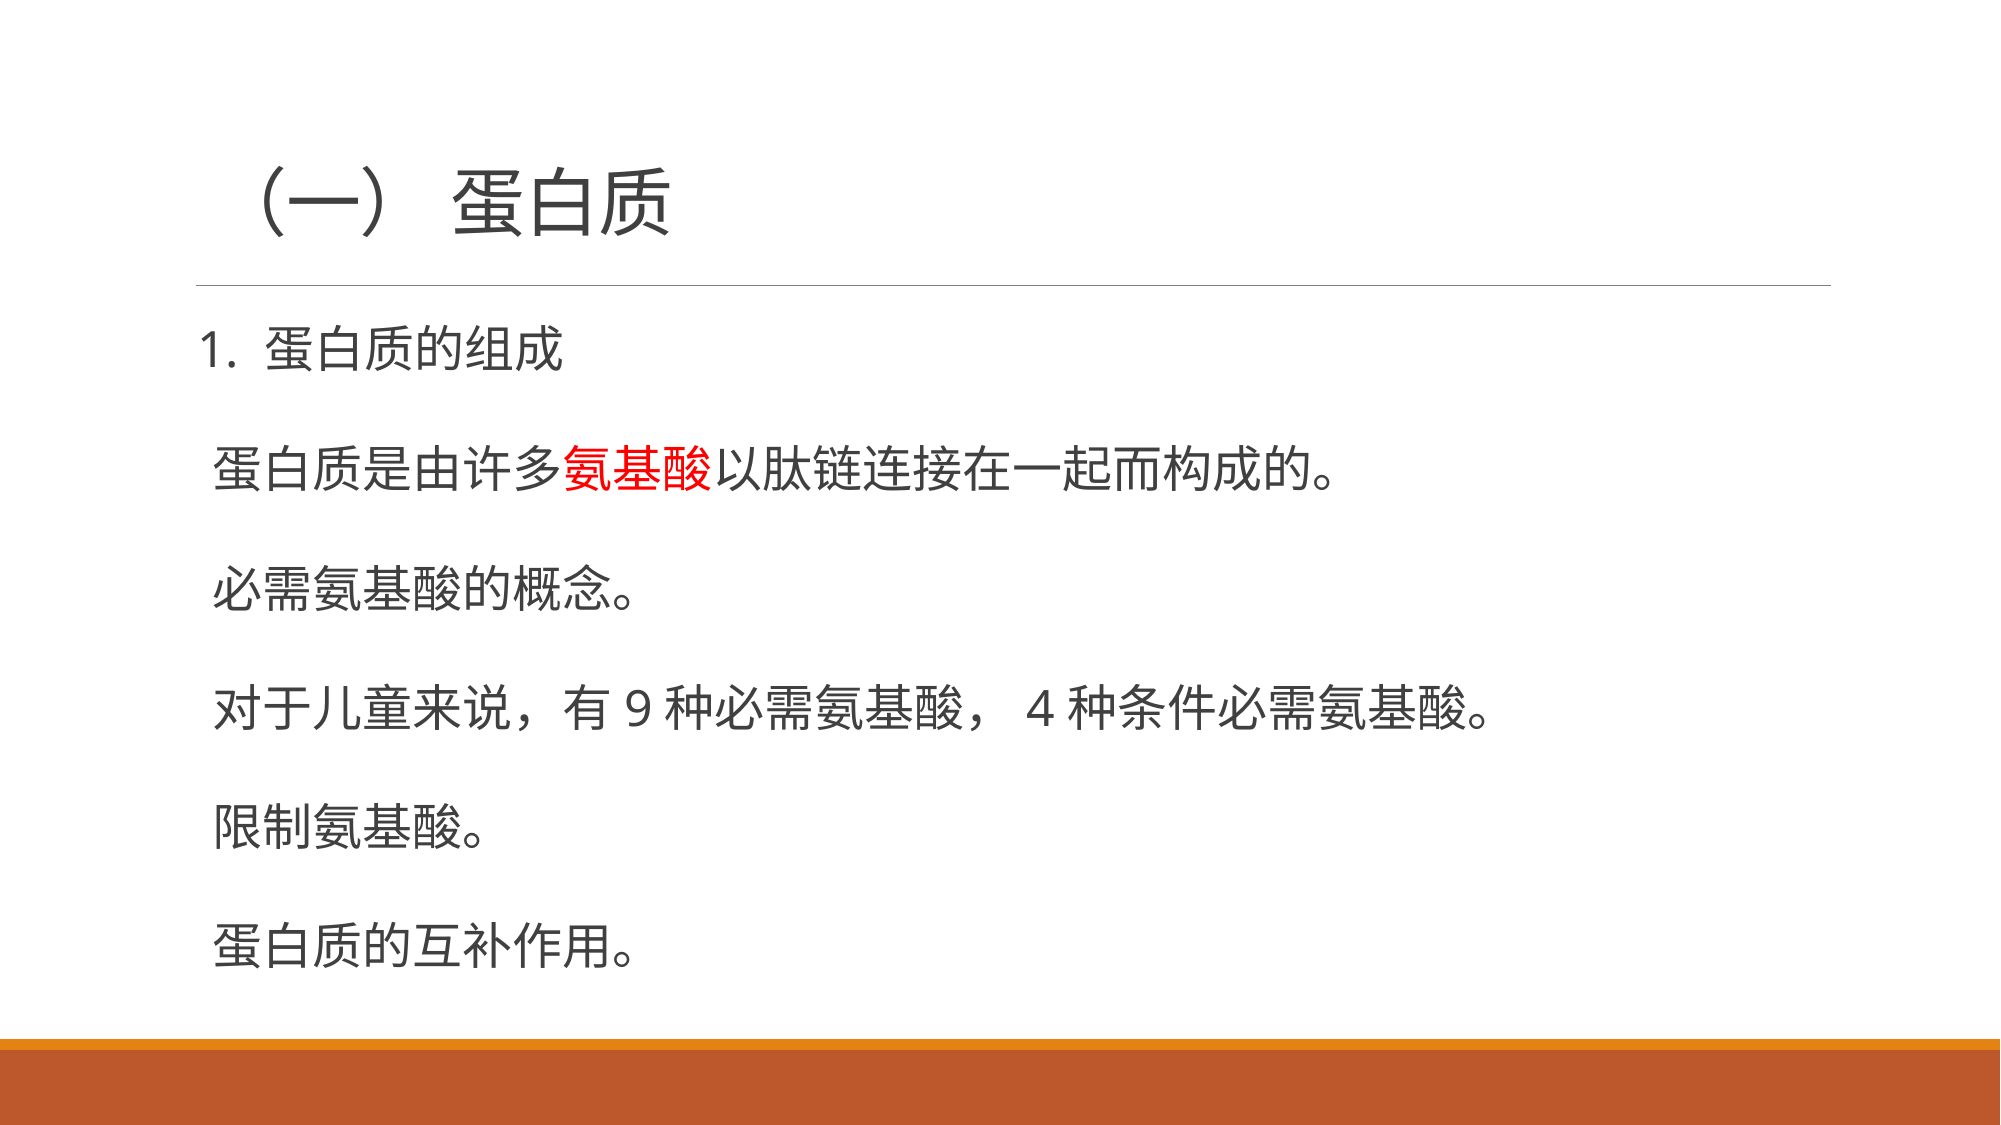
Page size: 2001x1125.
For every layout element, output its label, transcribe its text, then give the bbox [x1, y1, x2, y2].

list 1. 蛋白质的组成 蛋白质是由许多氨基酸以肽链连接在一起而构成的。 必需氨基酸的概念。 对于儿童来说，有9种必需氨基酸，4种条件必需氨基酸。 限制氨基酸。 蛋白质的互补作用。 [197, 317, 1828, 973]
title （一） 蛋白质 [197, 129, 1608, 254]
